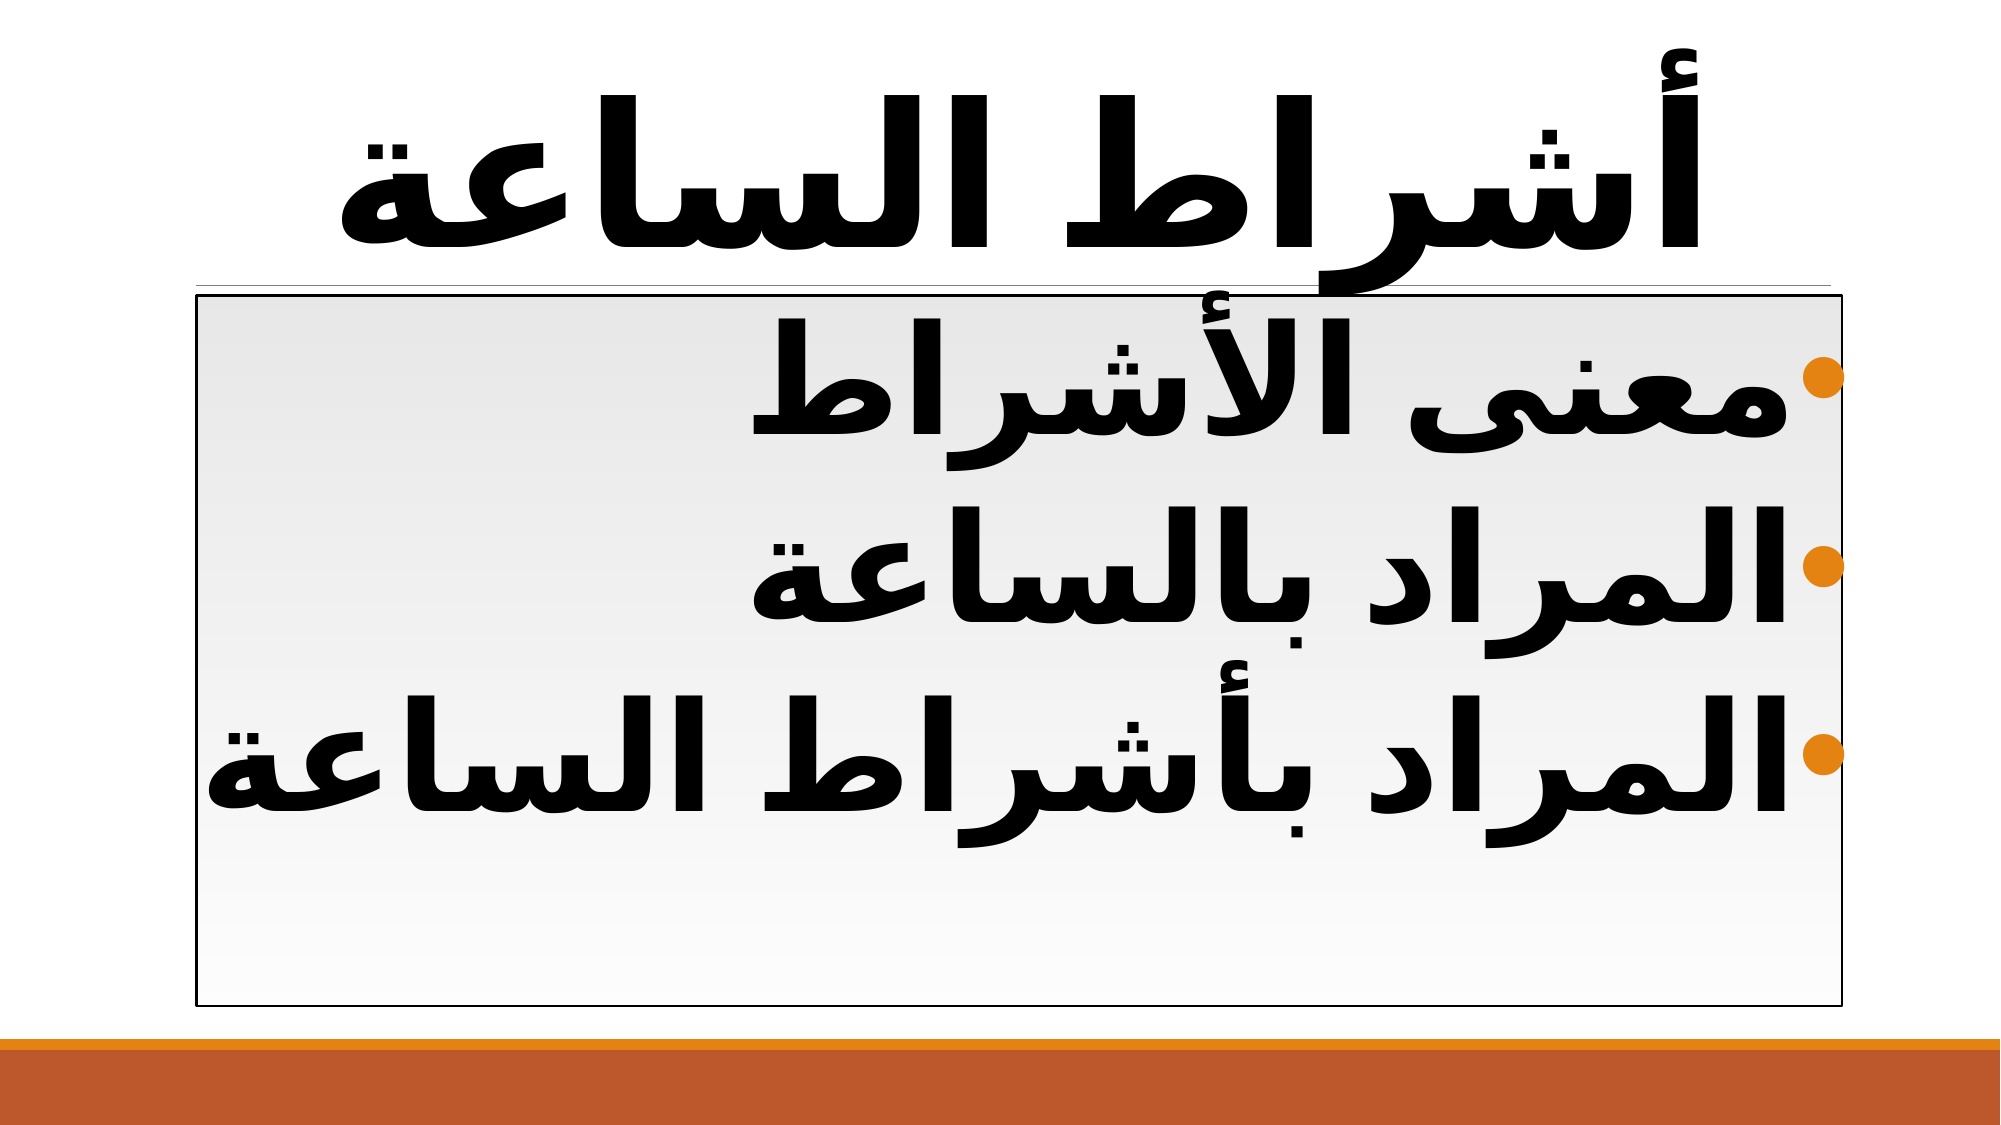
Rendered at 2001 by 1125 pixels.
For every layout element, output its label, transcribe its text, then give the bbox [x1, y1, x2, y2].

title أشراط الساعة [232, 44, 1813, 294]
list معنى الأشراط المراد بالساعة المراد بأشراط الساعة [195, 294, 1843, 1007]
